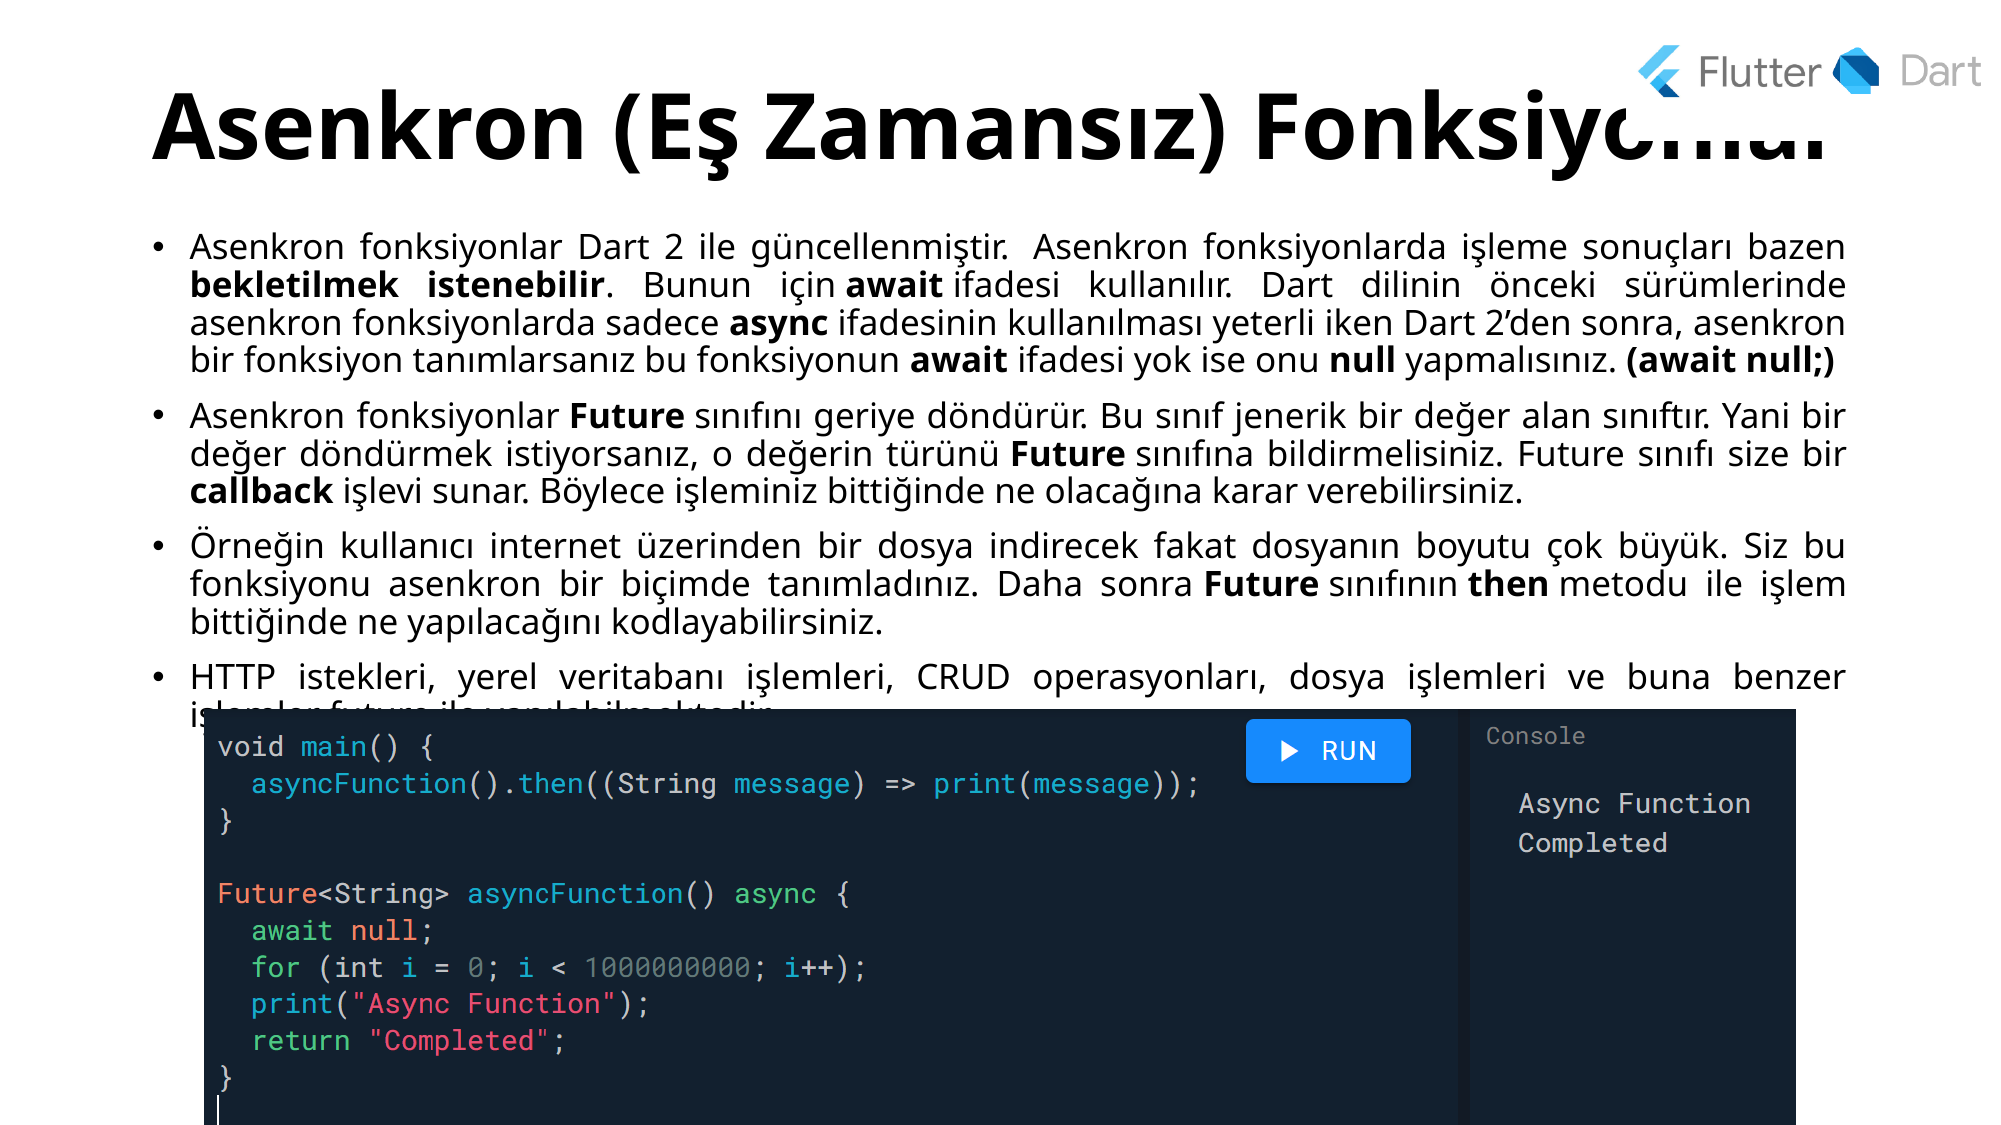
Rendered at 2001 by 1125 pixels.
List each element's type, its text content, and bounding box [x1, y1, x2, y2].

title Asenkron (Eş Zamansız) Fonksiyonlar [137, 59, 1863, 199]
list Asenkron fonksiyonlar Dart 2 ile güncellenmiştir. Asenkron fonksiyonlarda işleme sonuçları bazen bekletilmek istenebilir. Bunun için await ifadesi kullanılır. Dart dilinin önceki sürümlerinde asenkron fonksiyonlarda sadece async ifadesinin kullanılması yeterli iken Dart 2’den sonra, asenkron bir fonksiyon tanımlarsanız bu fonksiyonun await ifadesi yok ise onu null yapmalısınız. (await null;) Asenkron fonksiyonlar Future sınıfını geriye döndürür. Bu sınıf jenerik bir değer alan sınıftır. Yani bir değer döndürmek istiyorsanız, o değerin türünü Future sınıfına bildirmelisiniz. Future sınıfı size bir callback işlevi sunar. Böylece işleminiz bittiğinde ne olacağına karar verebilirsiniz. Örneğin kullanıcı internet üzerinden bir dosya indirecek fakat dosyanın boyutu çok büyük. Siz bu fonksiyonu asenkron bir biçimde tanımladınız. Daha sonra Future sınıfının then metodu ile işlem bittiğinde ne yapılacağını kodlayabilirsiniz. HTTP istekleri, yerel veritabanı işlemleri, CRUD operasyonları, dosya işlemleri ve buna benzer işlemler future ile yapılabilmektedir. [137, 222, 1863, 754]
picture [204, 709, 1796, 1125]
picture [1625, 0, 2000, 141]
